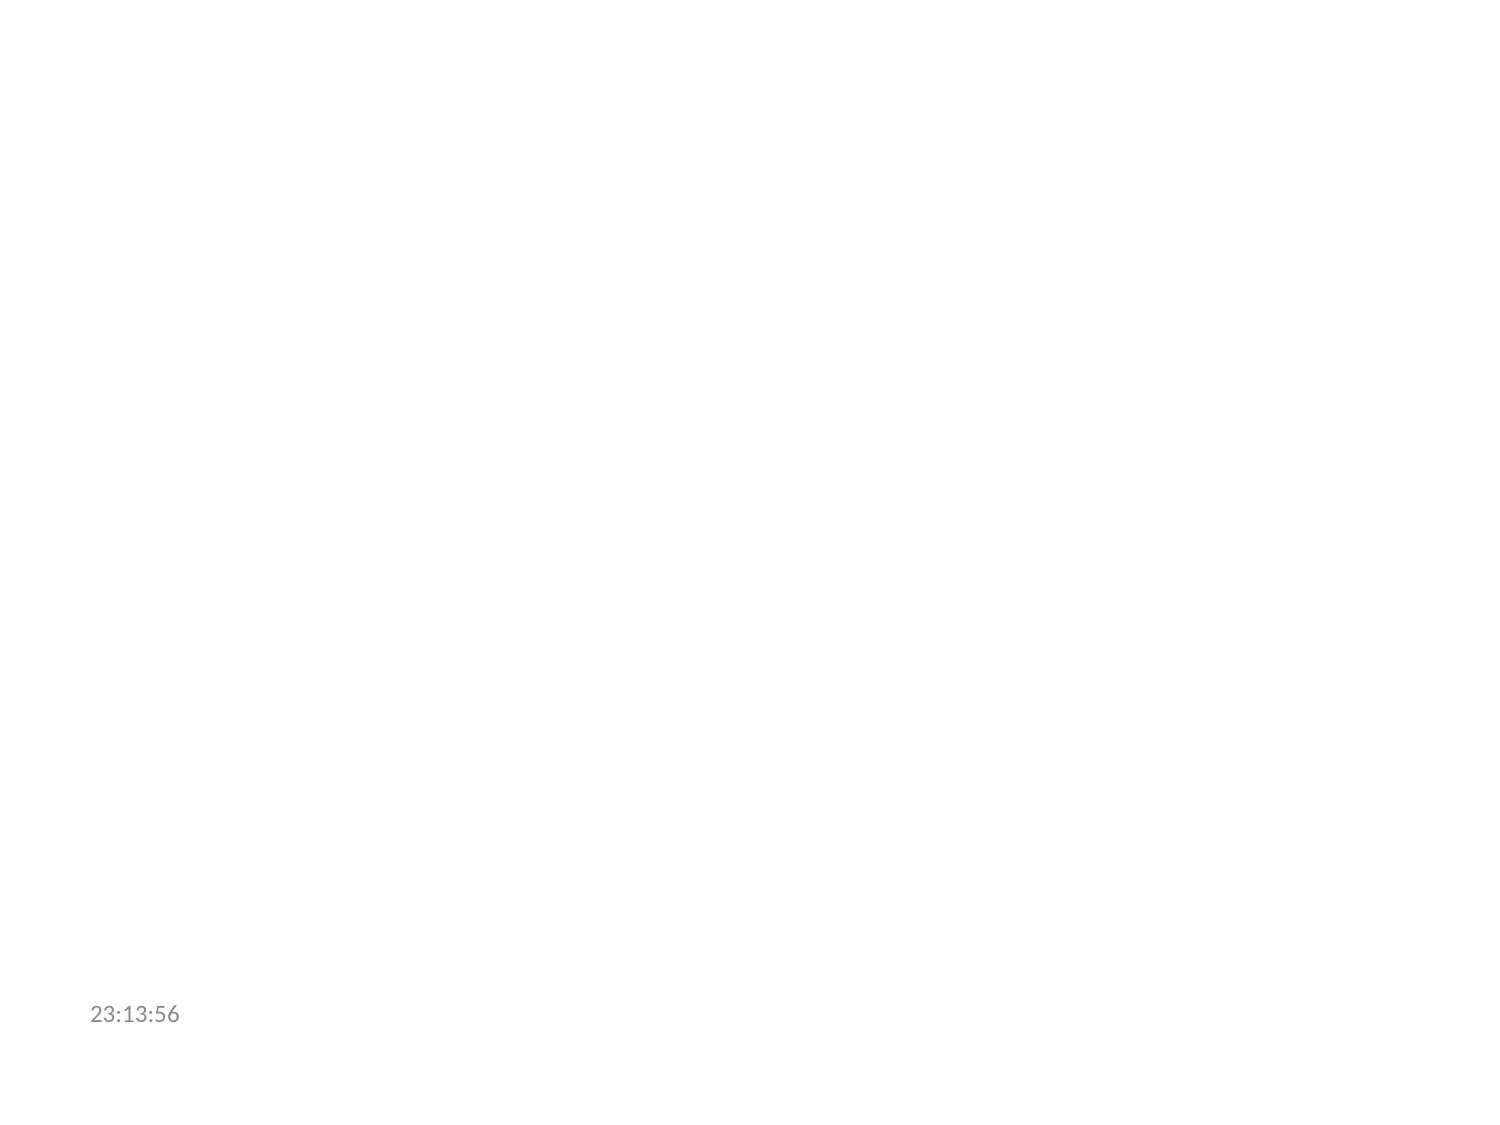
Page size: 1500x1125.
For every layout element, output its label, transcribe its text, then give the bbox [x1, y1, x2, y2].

text_box 15:35:09 [75, 982, 425, 1043]
